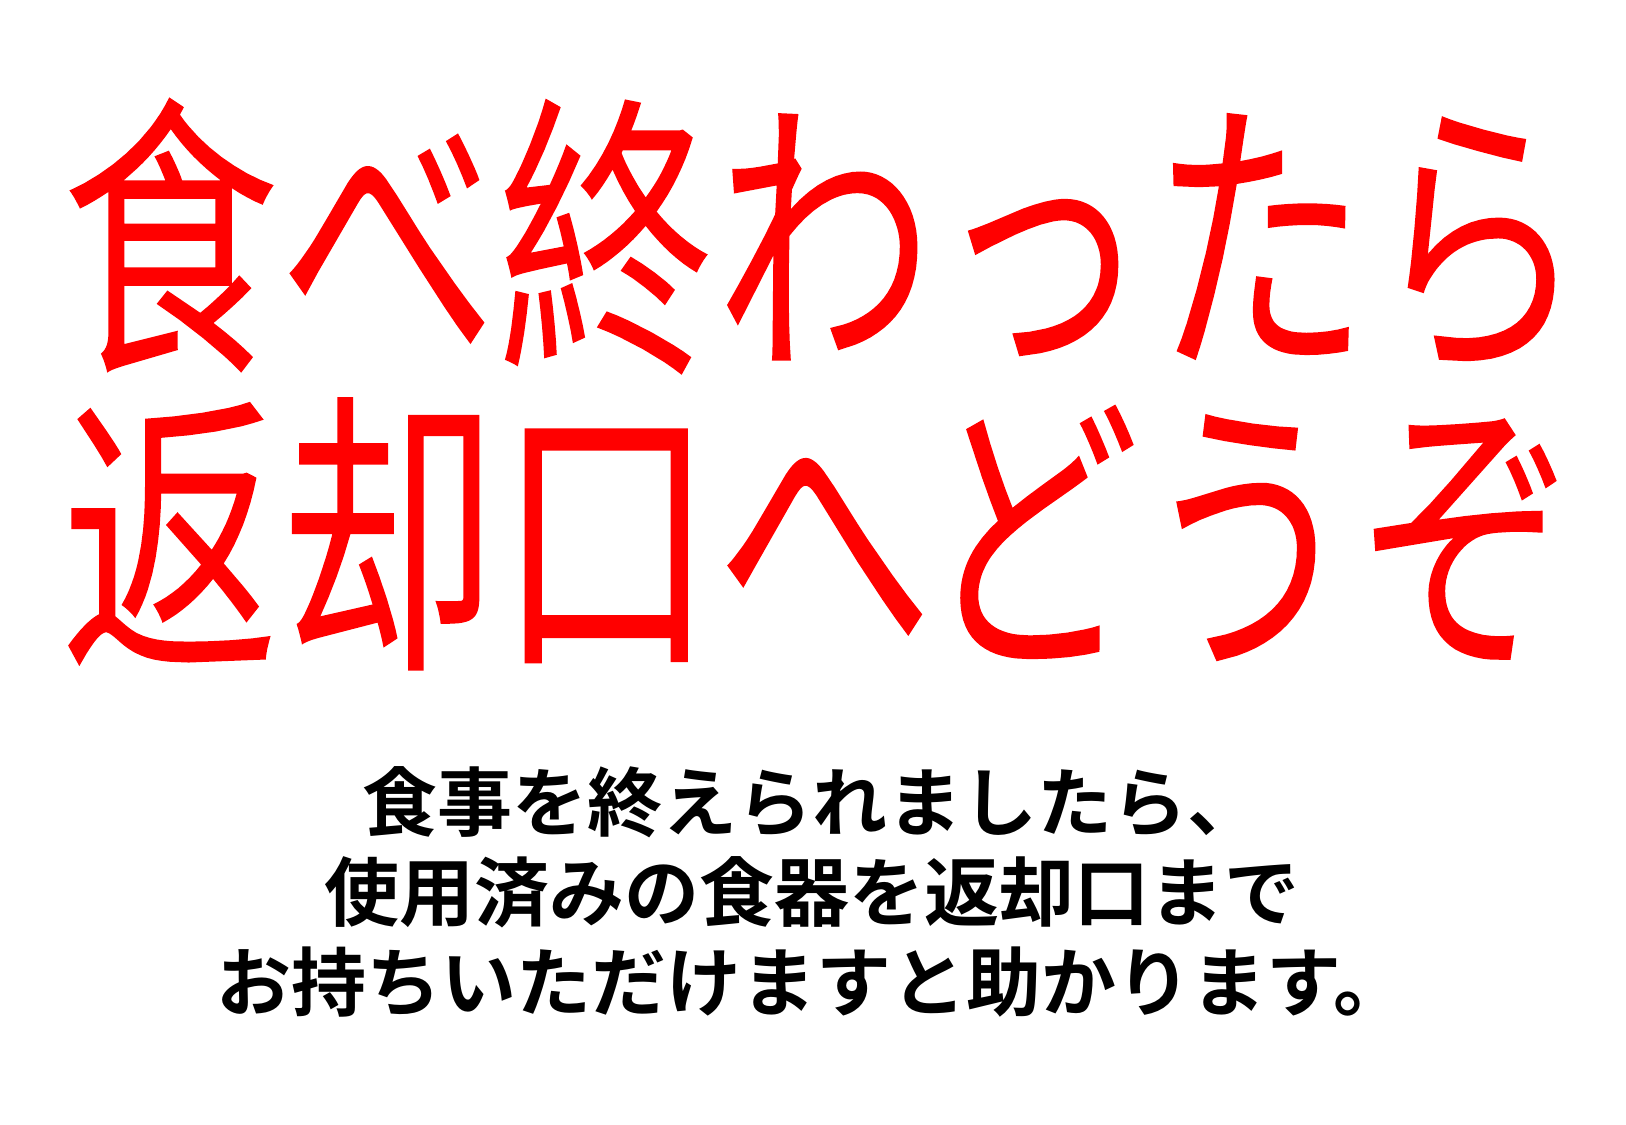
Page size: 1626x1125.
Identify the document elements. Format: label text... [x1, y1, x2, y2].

text_box 食事を終えられましたら、 使用済みの食器を返却口まで お持ちいただけますと助かります。 [68, 748, 1557, 1034]
